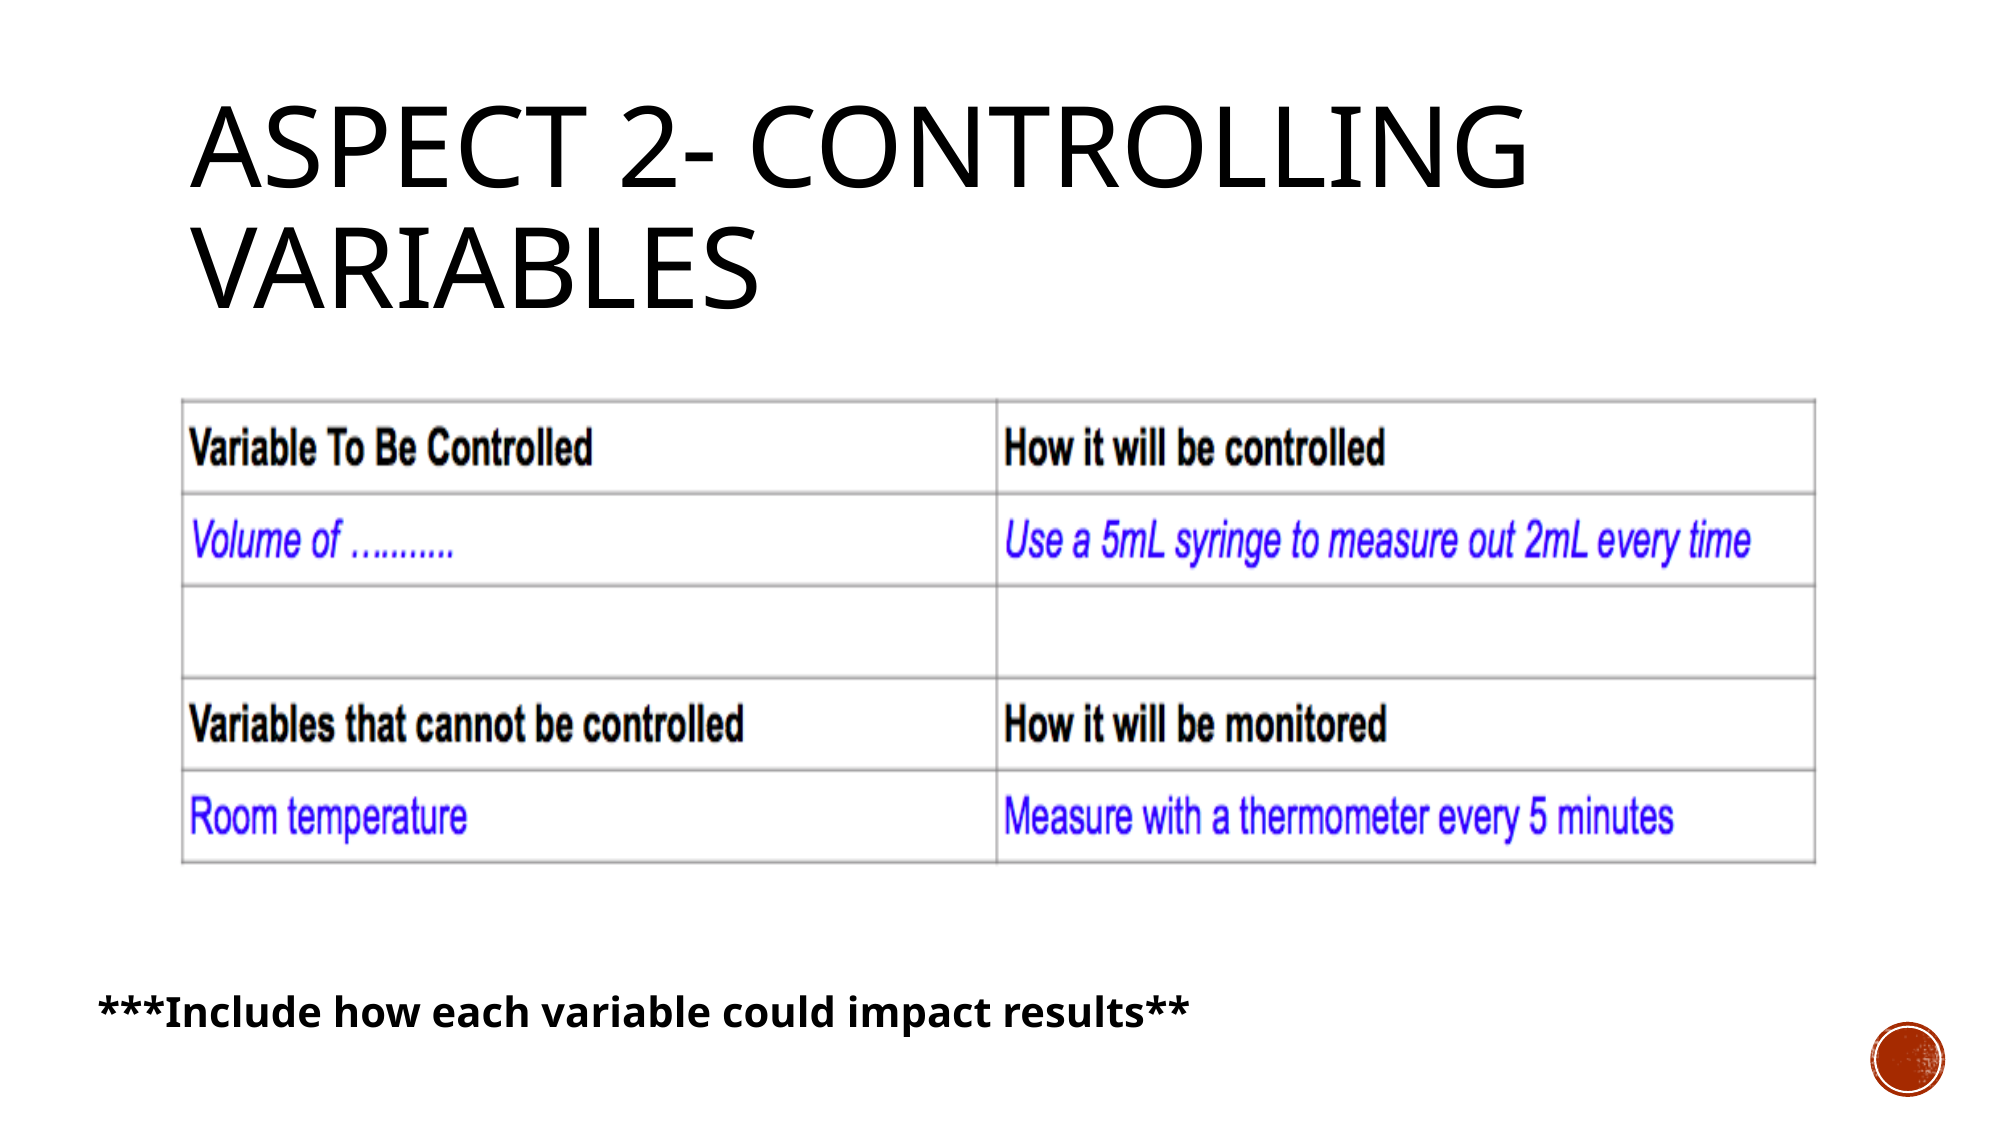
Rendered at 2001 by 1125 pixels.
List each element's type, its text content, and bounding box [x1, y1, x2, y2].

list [179, 380, 1826, 880]
title Aspect 2- controlling variables [175, 79, 1826, 344]
text_box ***Include how each variable could impact results** [82, 984, 1733, 1062]
